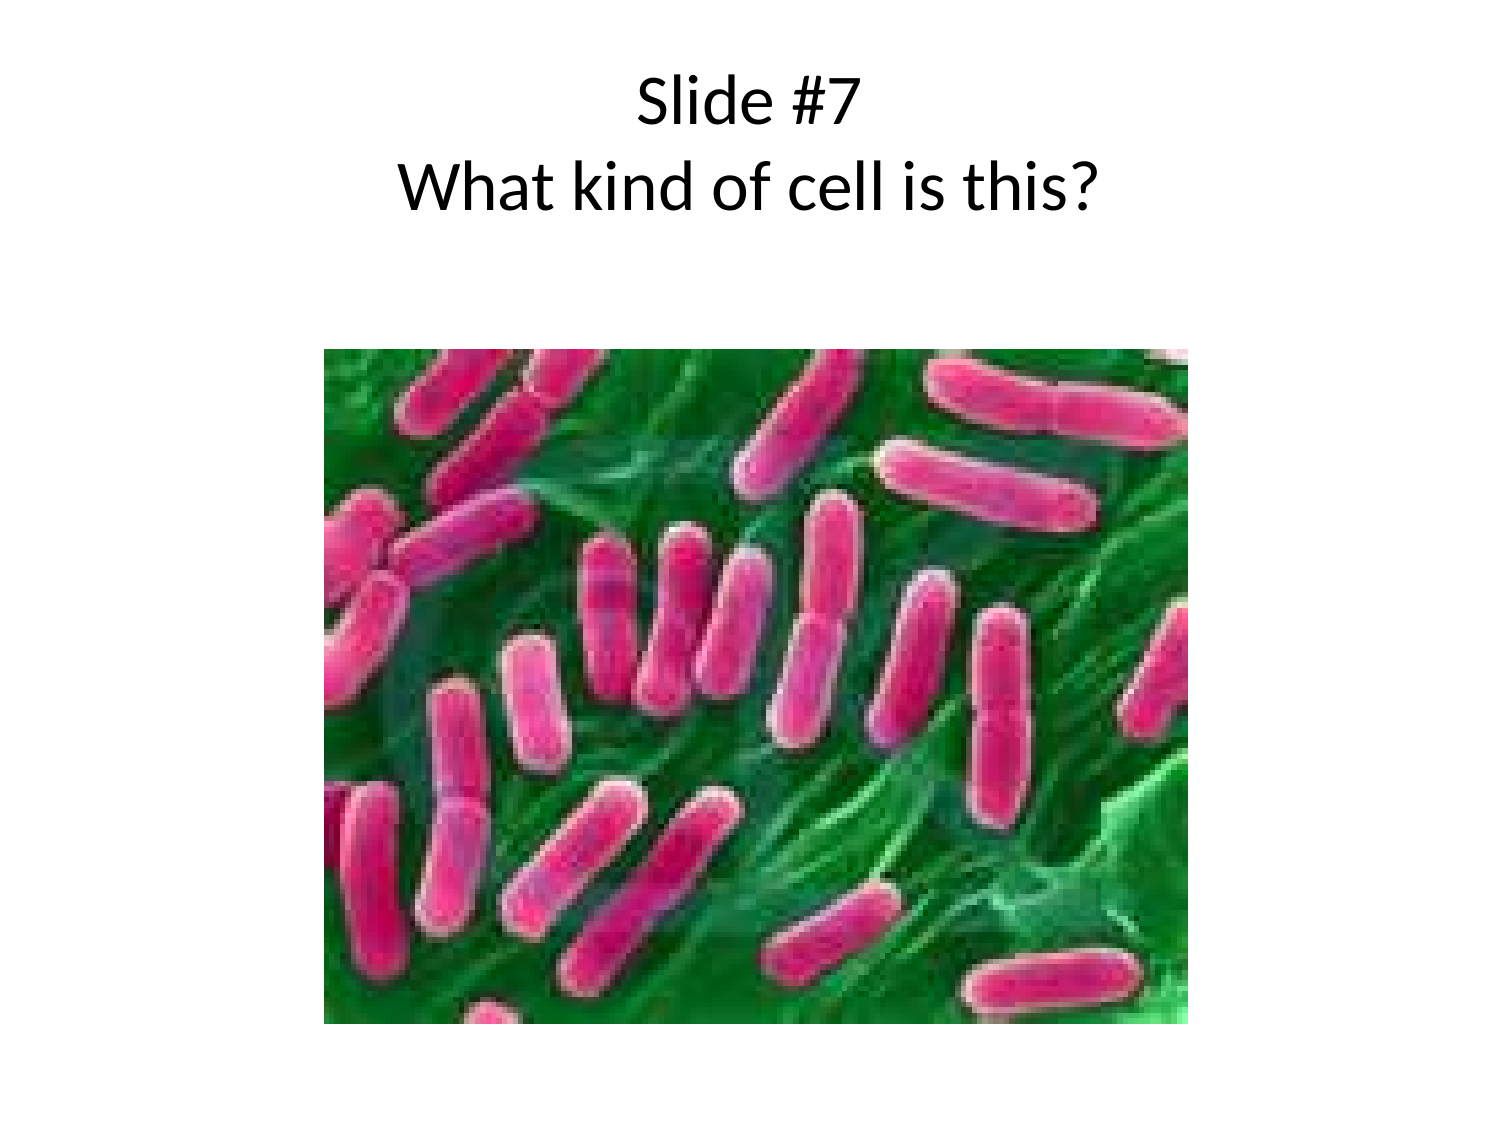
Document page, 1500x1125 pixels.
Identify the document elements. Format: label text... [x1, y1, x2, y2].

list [324, 349, 1188, 1024]
title Slide #7 What kind of cell is this? [75, 45, 1425, 233]
